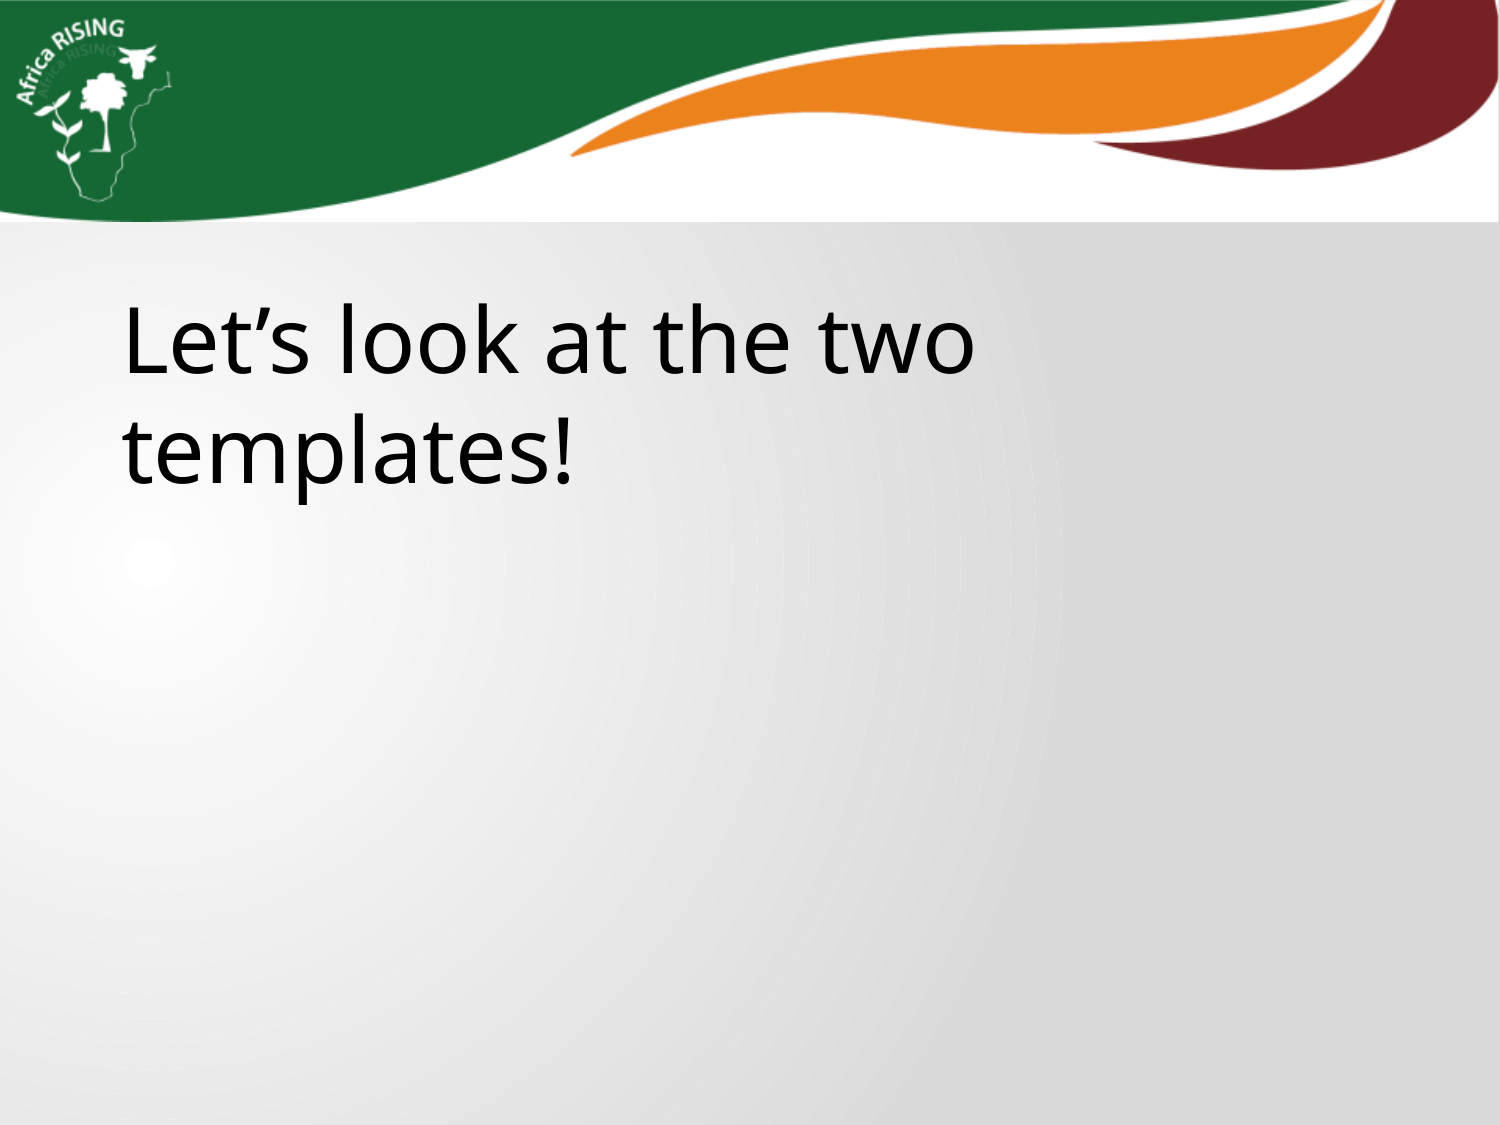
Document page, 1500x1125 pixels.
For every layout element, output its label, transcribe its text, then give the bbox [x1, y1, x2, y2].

picture [0, 0, 1499, 222]
list Let’s look at the two templates! [87, 275, 1363, 530]
